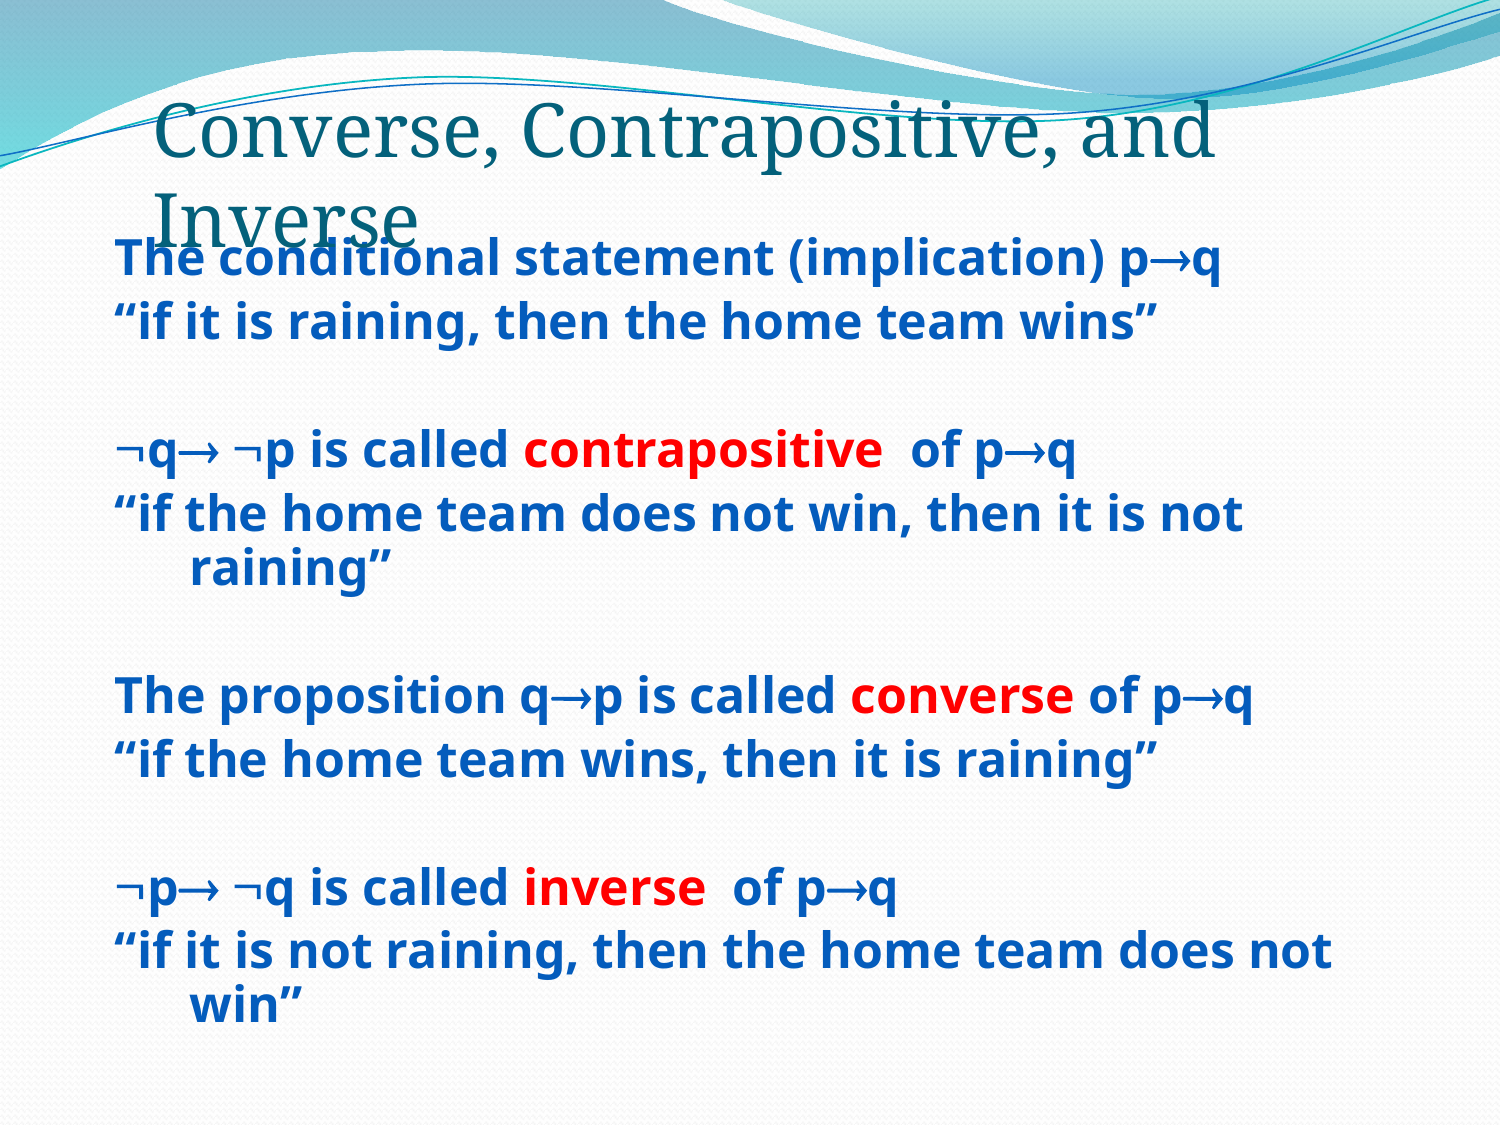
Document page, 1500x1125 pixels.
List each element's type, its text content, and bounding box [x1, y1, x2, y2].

text_box Converse, Contrapositive, and Inverse [137, 74, 1399, 270]
text_box The conditional statement (implication) pq “if it is raining, then the home team wins” q p is called contrapositive of pq “if the home team does not win, then it is not raining” The proposition qp is called converse of pq “if the home team wins, then it is raining” p q is called inverse of pq “if it is not raining, then the home team does not win” [99, 224, 1413, 1042]
